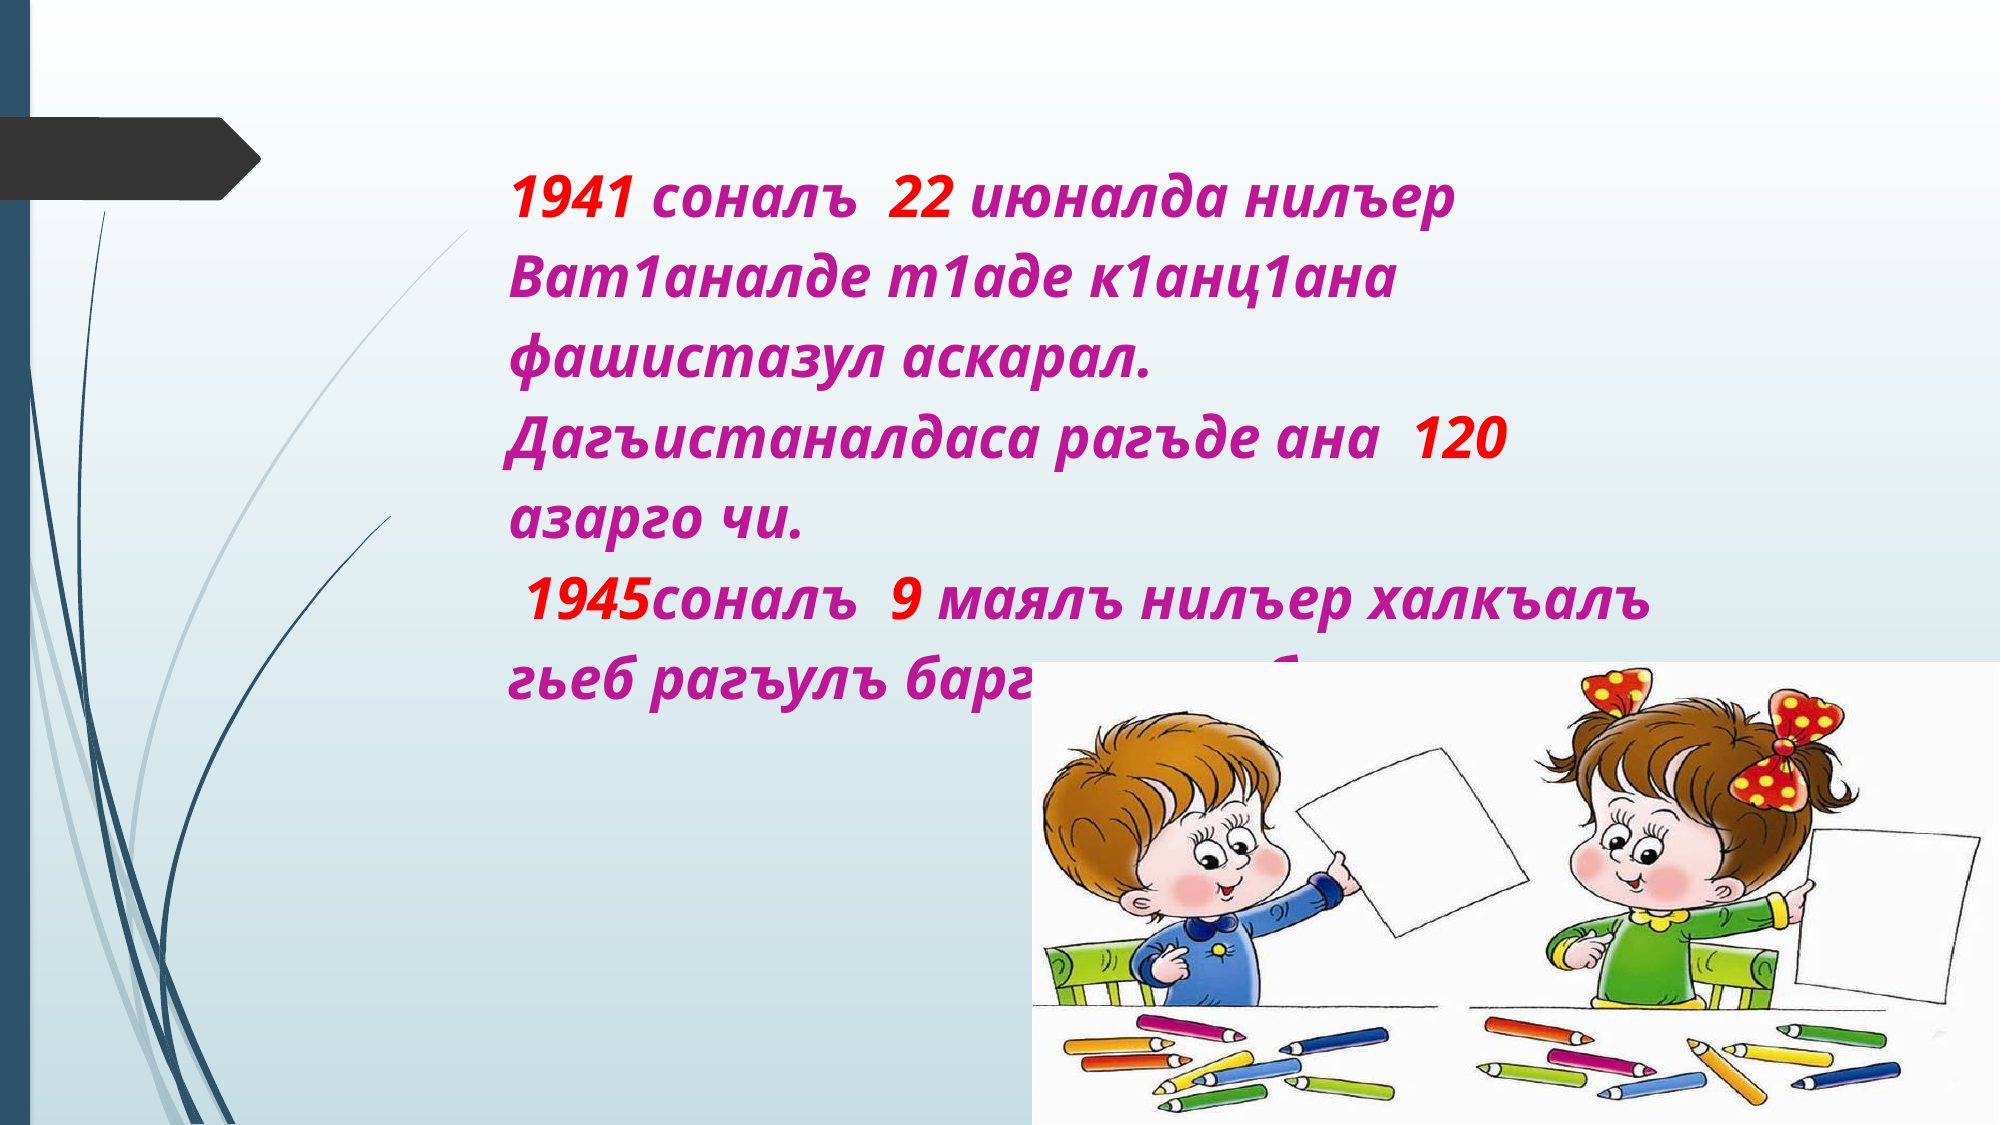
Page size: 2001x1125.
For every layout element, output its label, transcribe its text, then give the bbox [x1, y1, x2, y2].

text_box 1941 соналъ 22 июналда нилъер Ват1аналде т1аде к1анц1ана фашистазул аскарал. Дагъистаналдаса рагъде ана 120 азарго чи. 1945соналъ 9 маялъ нилъер халкъалъ гьеб рагъулъ баргьенлъи босана. [493, 140, 1734, 880]
picture [1032, 662, 2000, 1125]
